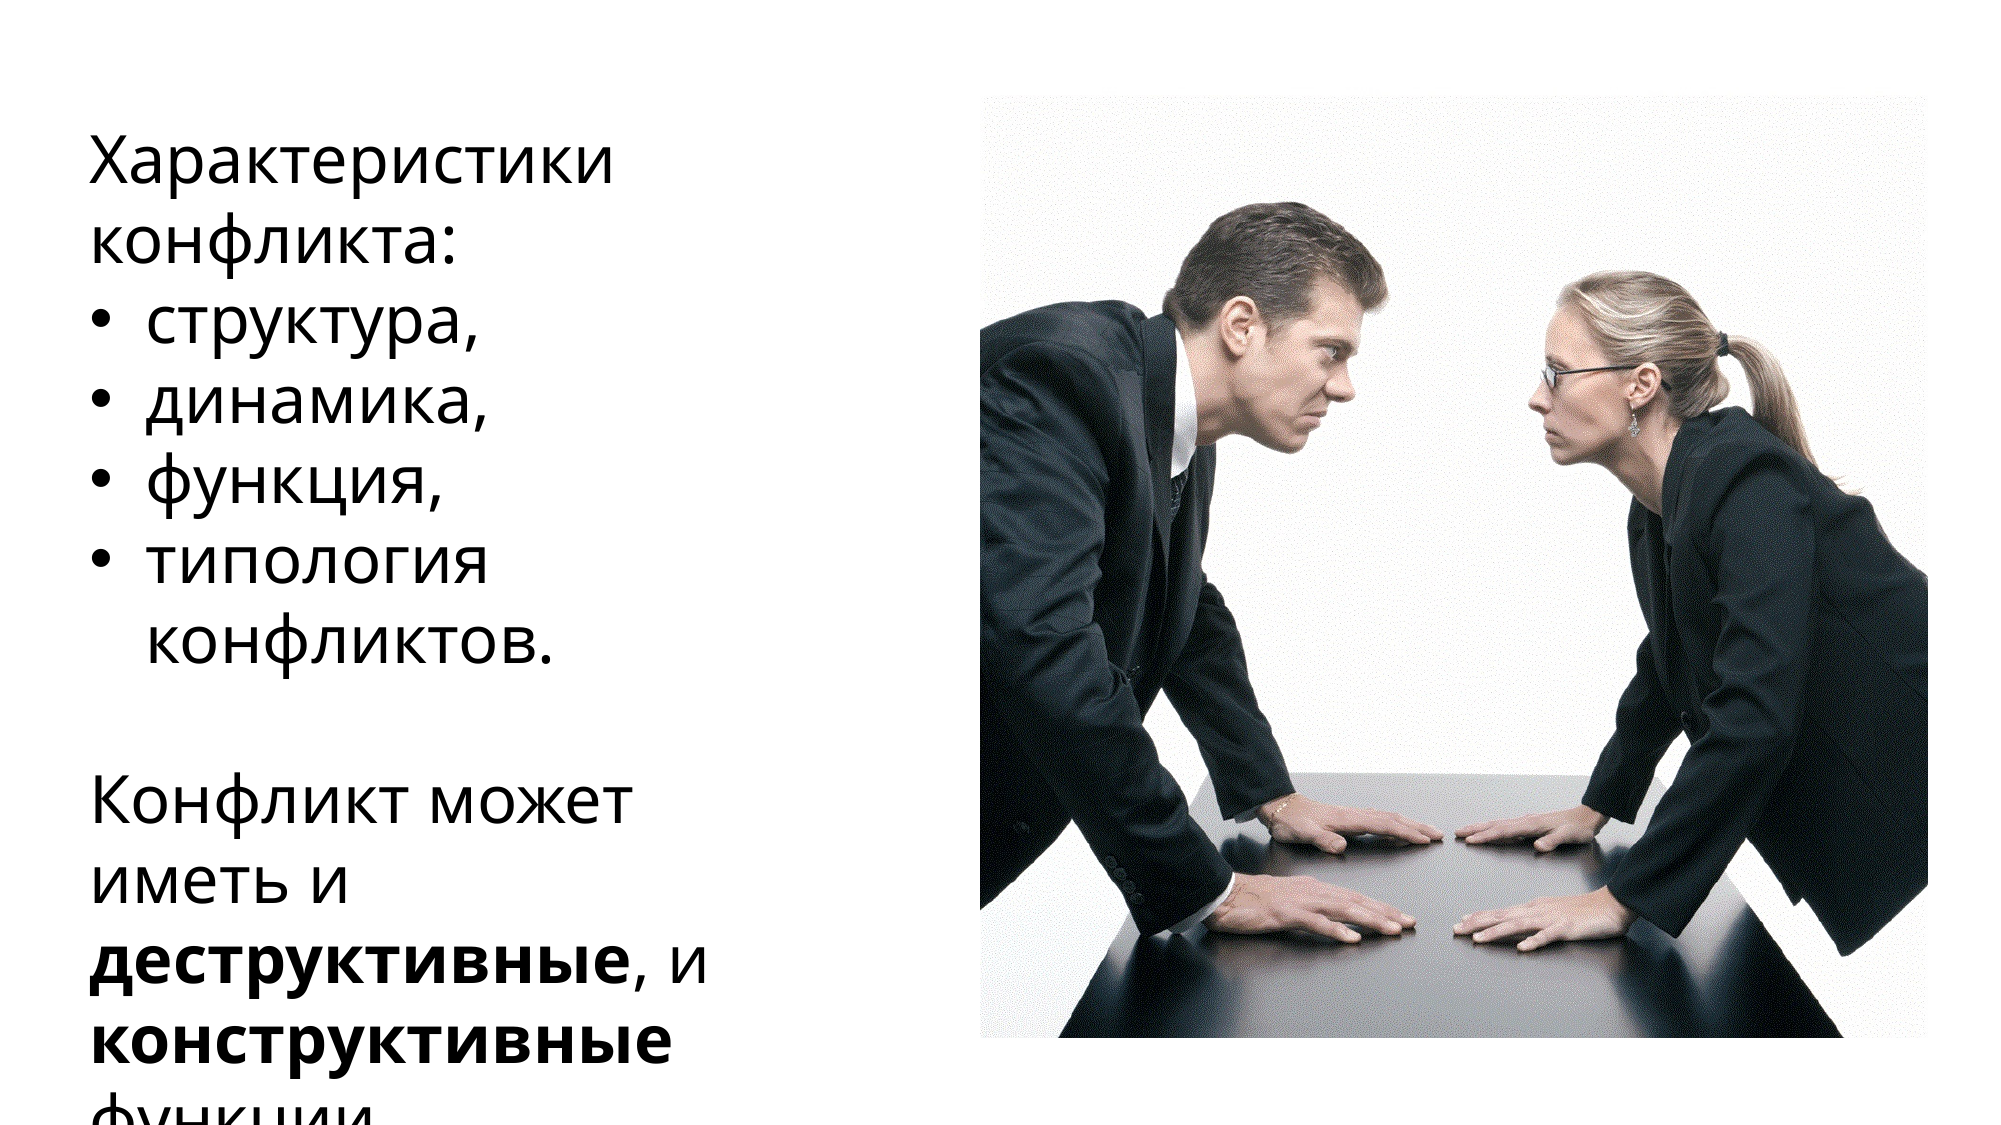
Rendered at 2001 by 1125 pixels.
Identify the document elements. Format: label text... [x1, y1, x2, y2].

text_box Характеристики конфликта: структура, динамика, функция, типология конфликтов. Конфликт может иметь и деструктивные, и конструктивные функции. [74, 109, 836, 1125]
picture [979, 87, 1929, 1038]
